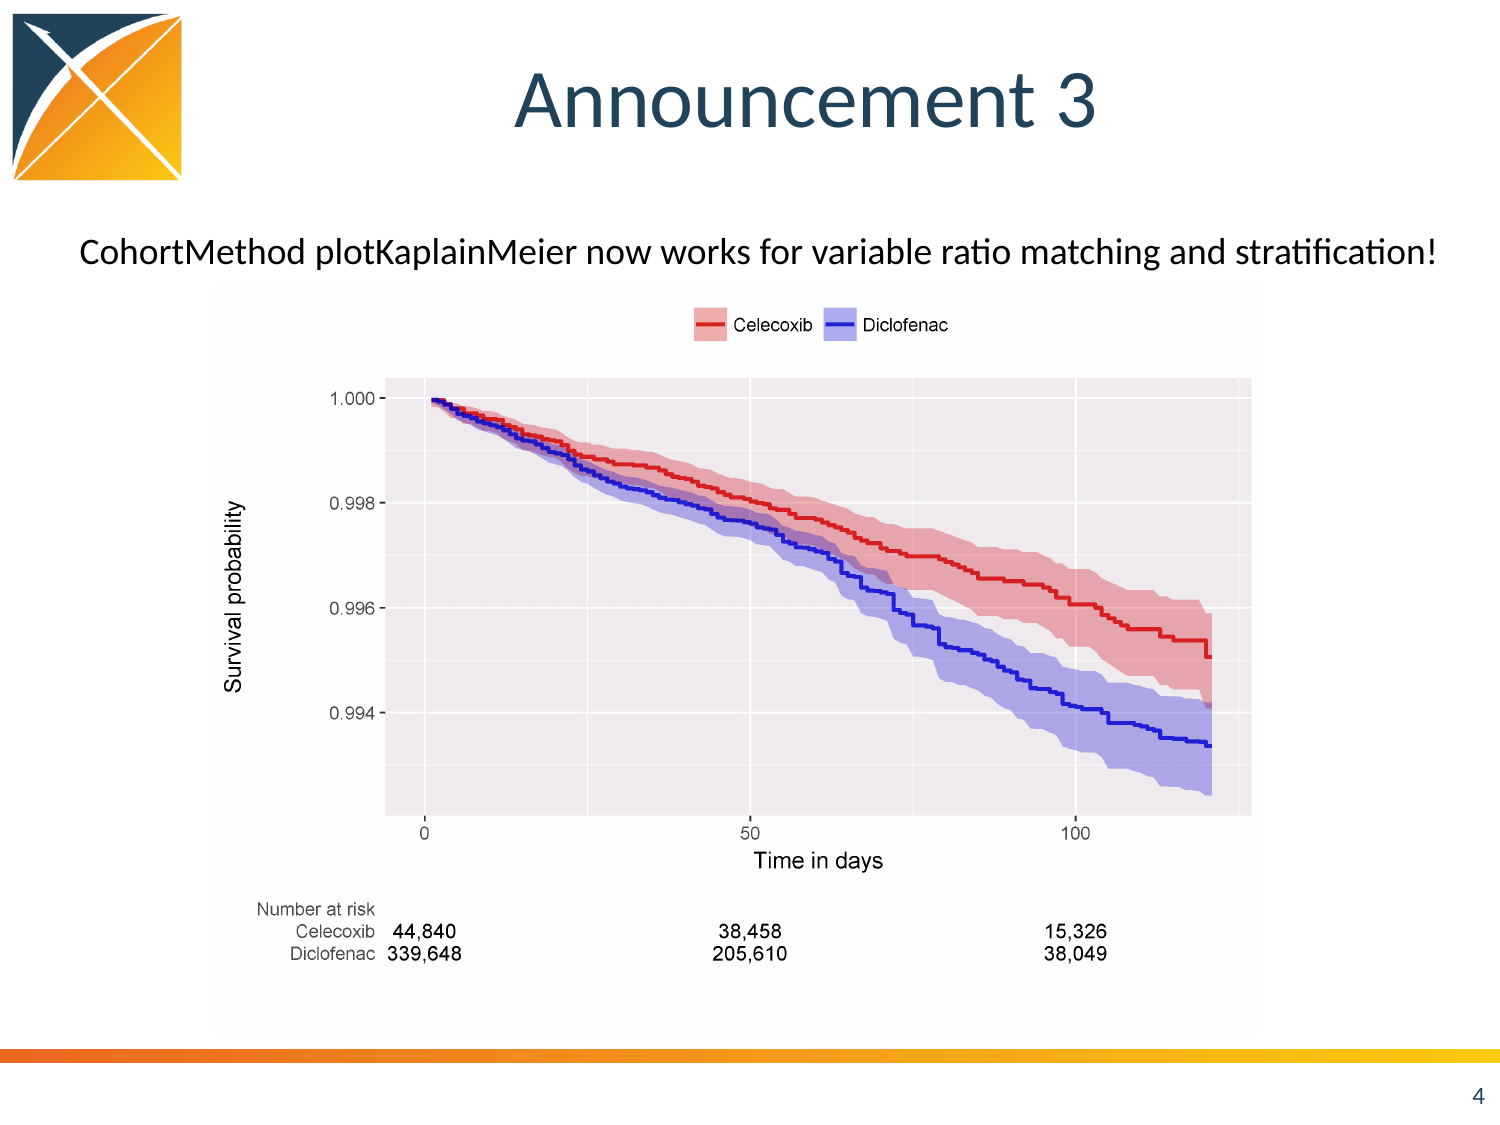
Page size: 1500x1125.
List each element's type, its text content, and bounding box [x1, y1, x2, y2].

picture [0, 0, 206, 200]
title Announcement 3 [187, 24, 1425, 163]
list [212, 282, 1263, 1034]
text_box CohortMethod plotKaplainMeier now works for variable ratio matching and stratification! [64, 219, 1455, 280]
slide_number 4 [1149, 1065, 1500, 1125]
